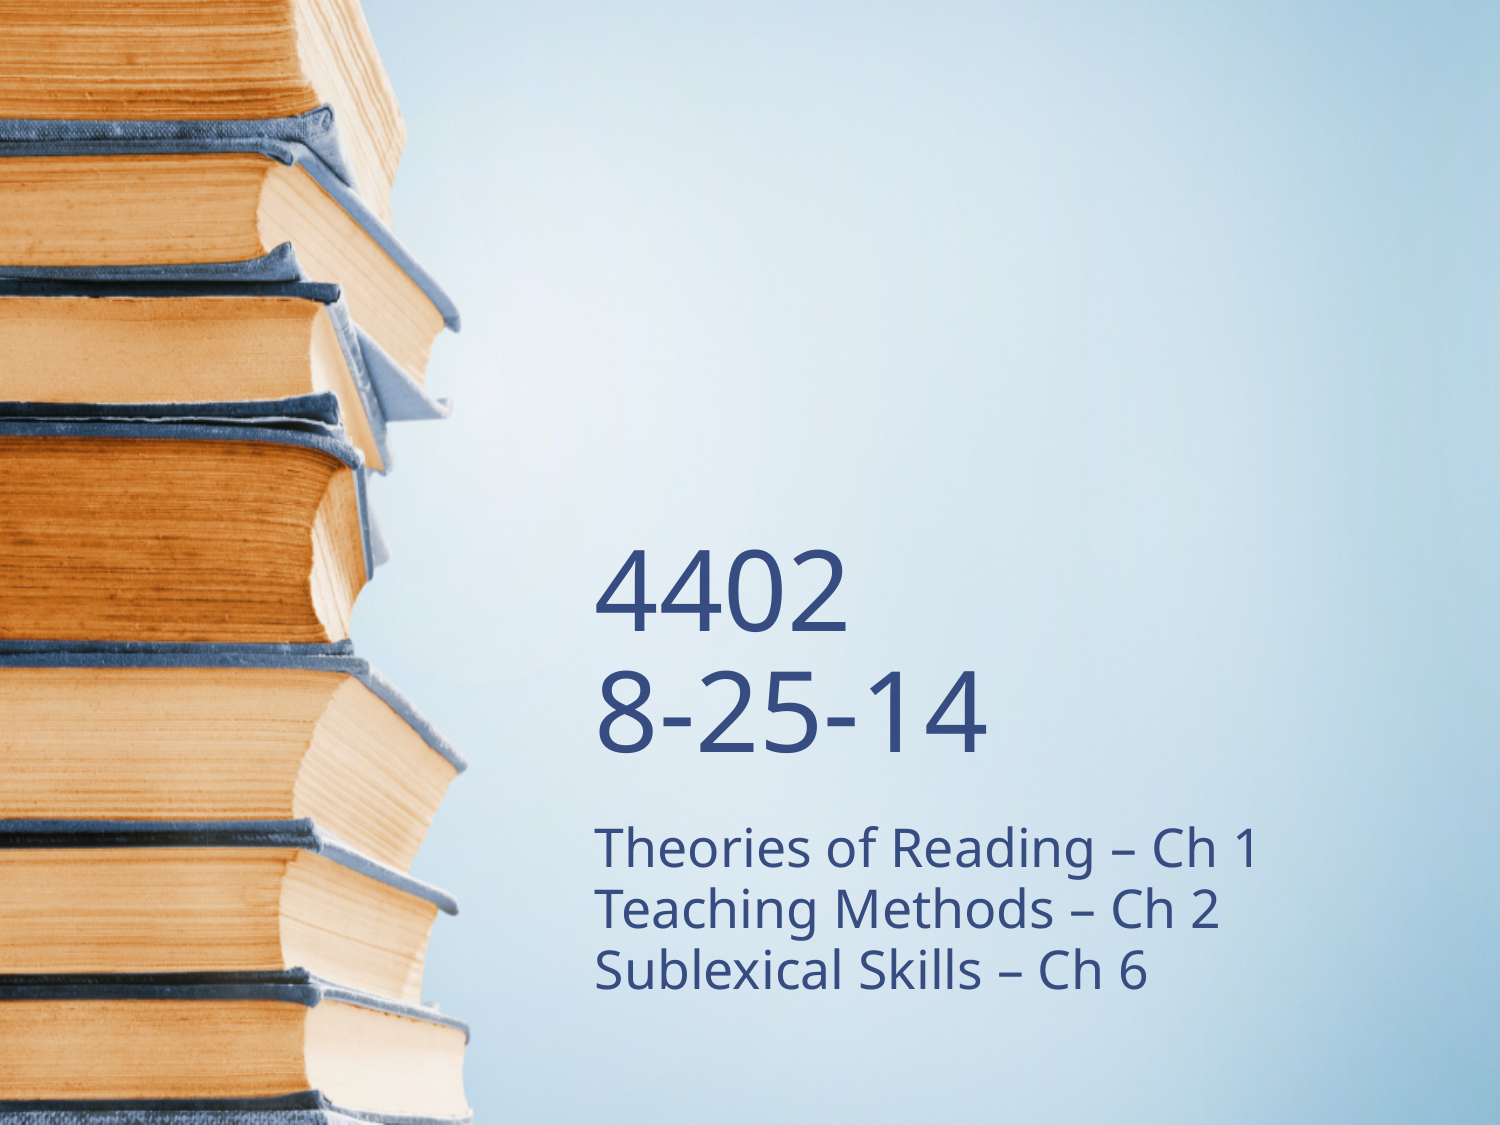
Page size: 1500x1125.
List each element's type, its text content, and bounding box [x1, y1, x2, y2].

subtitle Theories of Reading – Ch 1 Teaching Methods – Ch 2 Sublexical Skills – Ch 6 [575, 808, 1438, 1013]
title 4402 8-25-14 [575, 245, 1438, 787]
picture [0, 0, 1500, 1125]
